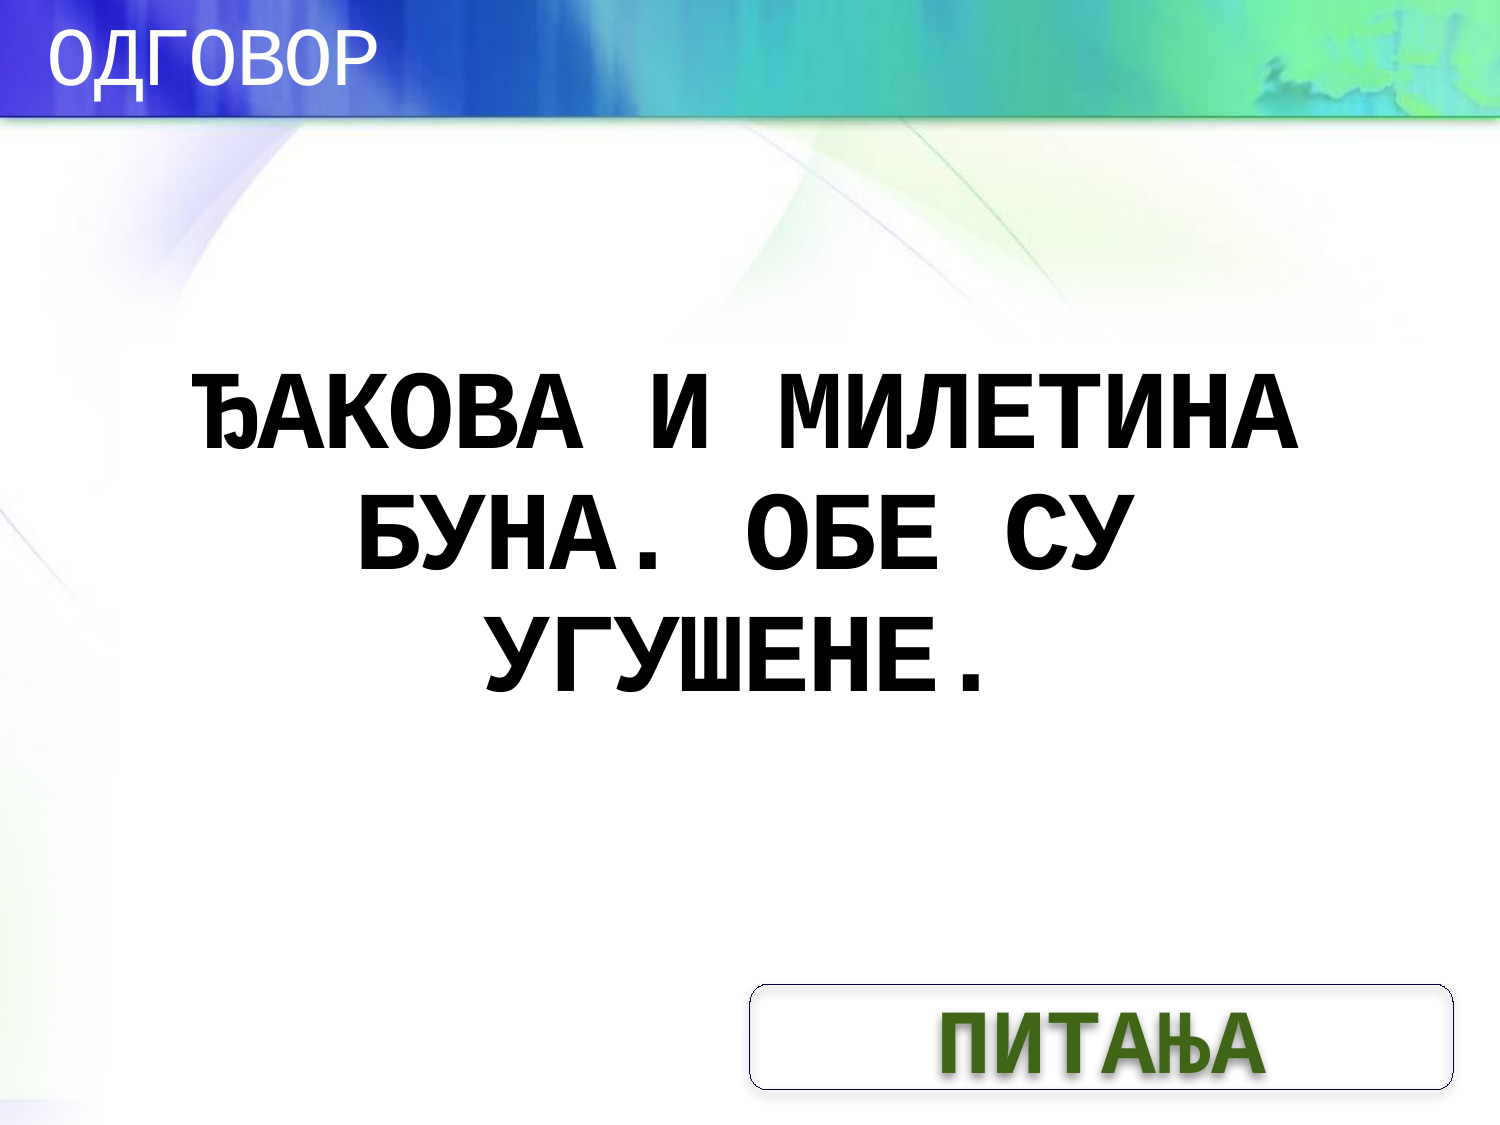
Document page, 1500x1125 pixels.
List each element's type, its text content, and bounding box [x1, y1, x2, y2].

text_box ОДГОВОР [46, 0, 774, 118]
title ЂАКОВА И МИЛЕТИНА БУНА. ОБЕ СУ УГУШЕНЕ. [70, 140, 1418, 926]
picture [0, 0, 1500, 1125]
text_box ПИТАЊА [749, 984, 1454, 1090]
